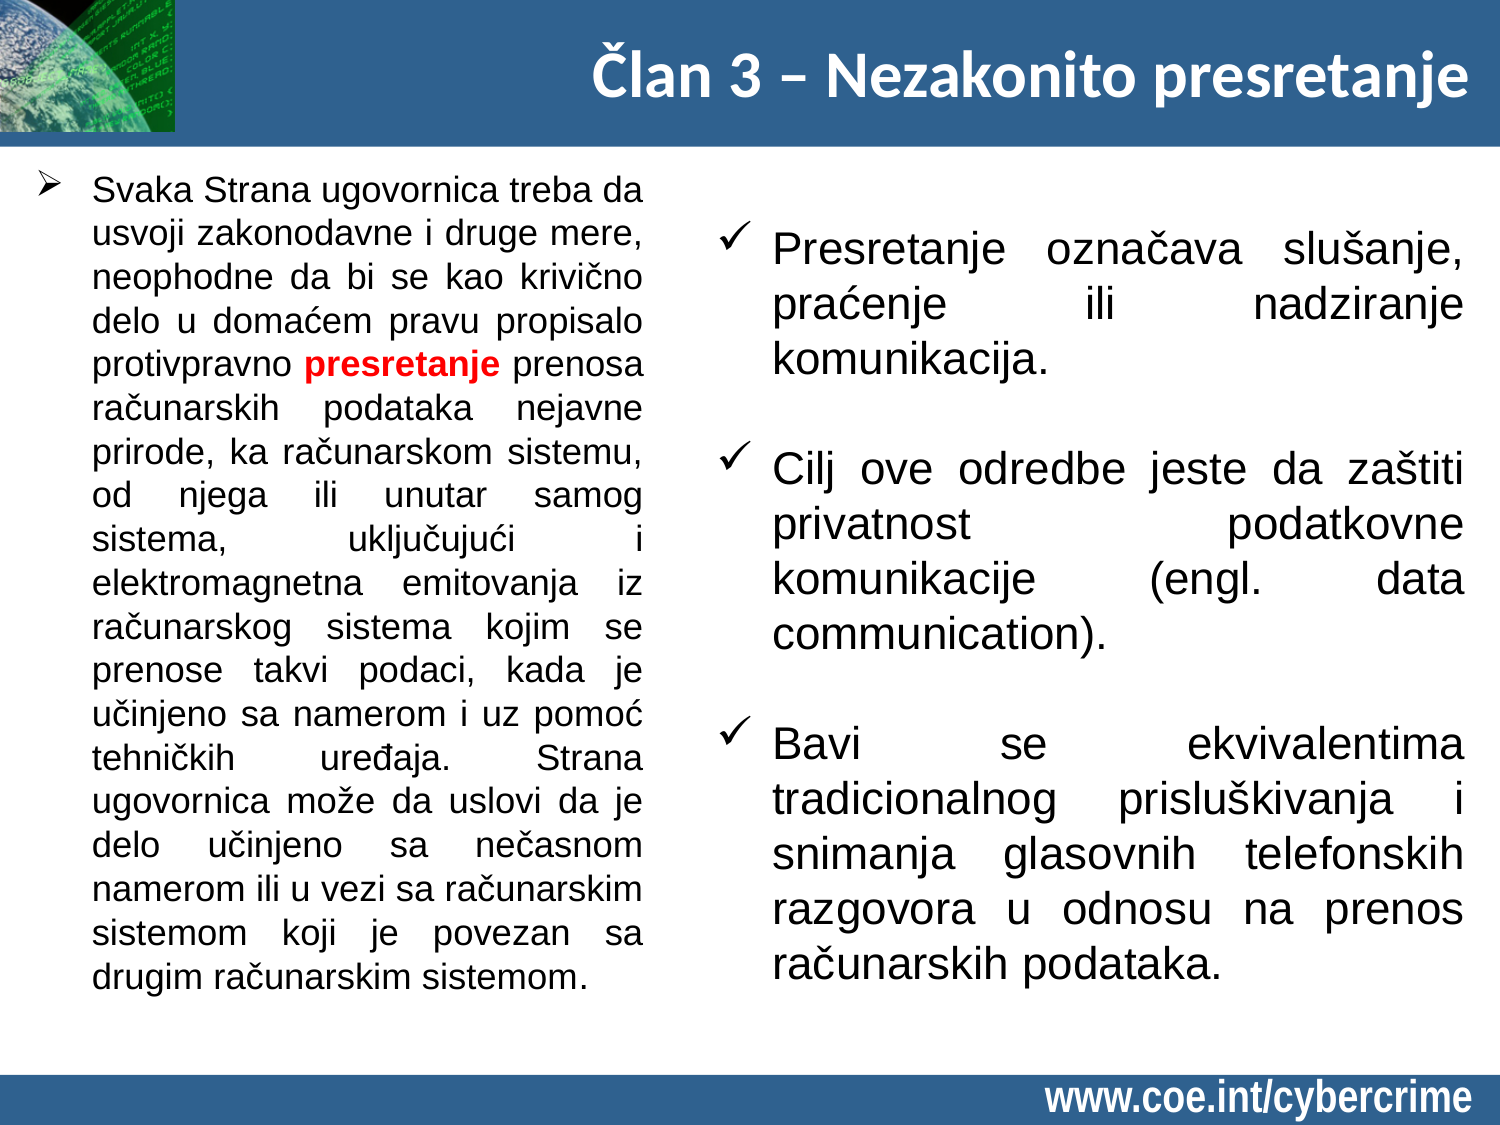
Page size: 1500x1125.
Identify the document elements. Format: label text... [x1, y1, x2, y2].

text_box [0, 1073, 1030, 1125]
text_box www.coe.int/cybercrime [1030, 1059, 1500, 1125]
text_box Presretanje označava slušanje, praćenje ili nadziranje komunikacija. Cilj ove odredbe jeste da zaštiti privatnost podatkovne komunikacije (engl. data communication). Bavi se ekvivalentima tradicionalnog prisluškivanja i snimanja glasovnih telefonskih razgovora u odnosu na prenos računarskih podataka. [701, 211, 1480, 996]
picture [0, 0, 175, 132]
text_box Svaka Strana ugovornica treba da usvoji zakonodavne i druge mere, neophodne da bi se kao krivično delo u domaćem pravu propisalo protivpravno presretanje prenosa računarskih podataka nejavne prirode, ka računarskom sistemu, od njega ili unutar samog sistema, uključujući i elektromagnetna emitovanja iz računarskog sistema kojim se prenose takvi podaci, kada je učinjeno sa namerom i uz pomoć tehničkih uređaja. Strana ugovornica može da uslovi da je delo učinjeno sa nečasnom namerom ili u vezi sa računarskim sistemom koji je povezan sa drugim računarskim sistemom. [20, 158, 659, 1005]
text_box Član 3 – Nezakonito presretanje [0, 0, 1500, 149]
